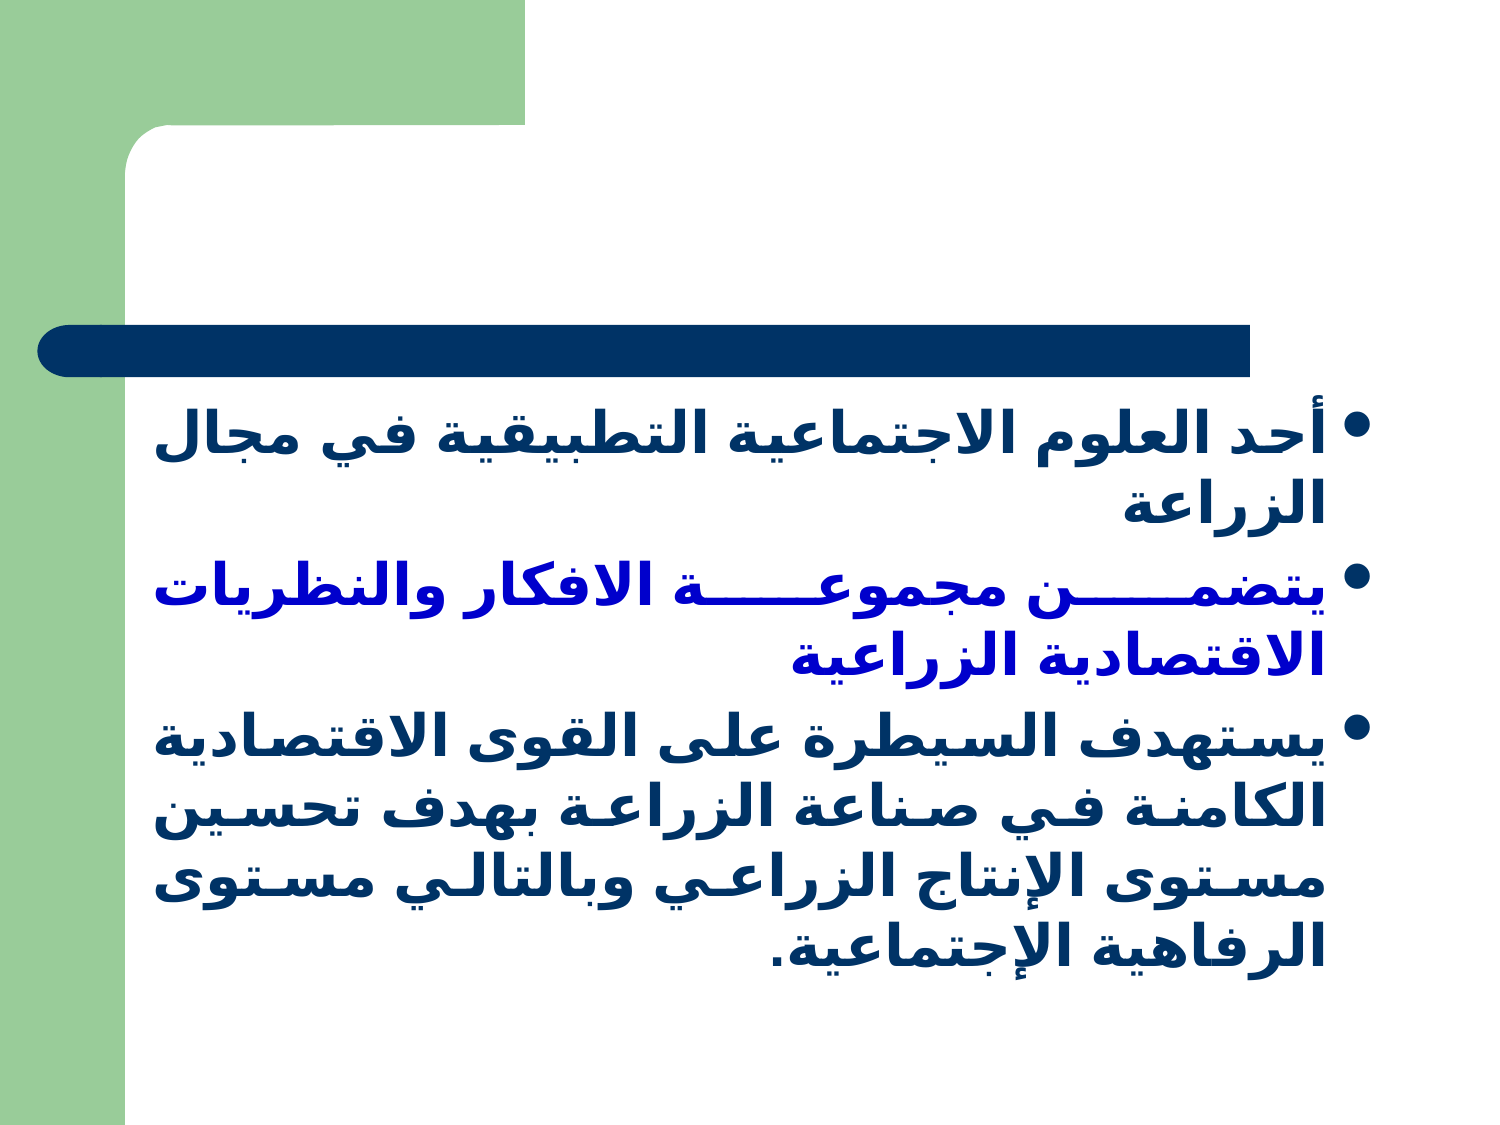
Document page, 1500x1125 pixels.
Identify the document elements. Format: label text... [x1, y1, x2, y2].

list أحد العلوم الاجتماعية التطبيقية في مجال الزراعة يتضمن مجموعة الافكار والنظريات الاقتصادية الزراعية يستهدف السيطرة على القوى الاقتصادية الكامنة في صناعة الزراعة بهدف تحسين مستوى الإنتاج الزراعي وبالتالي مستوى الرفاهية الإجتماعية. [137, 387, 1400, 999]
